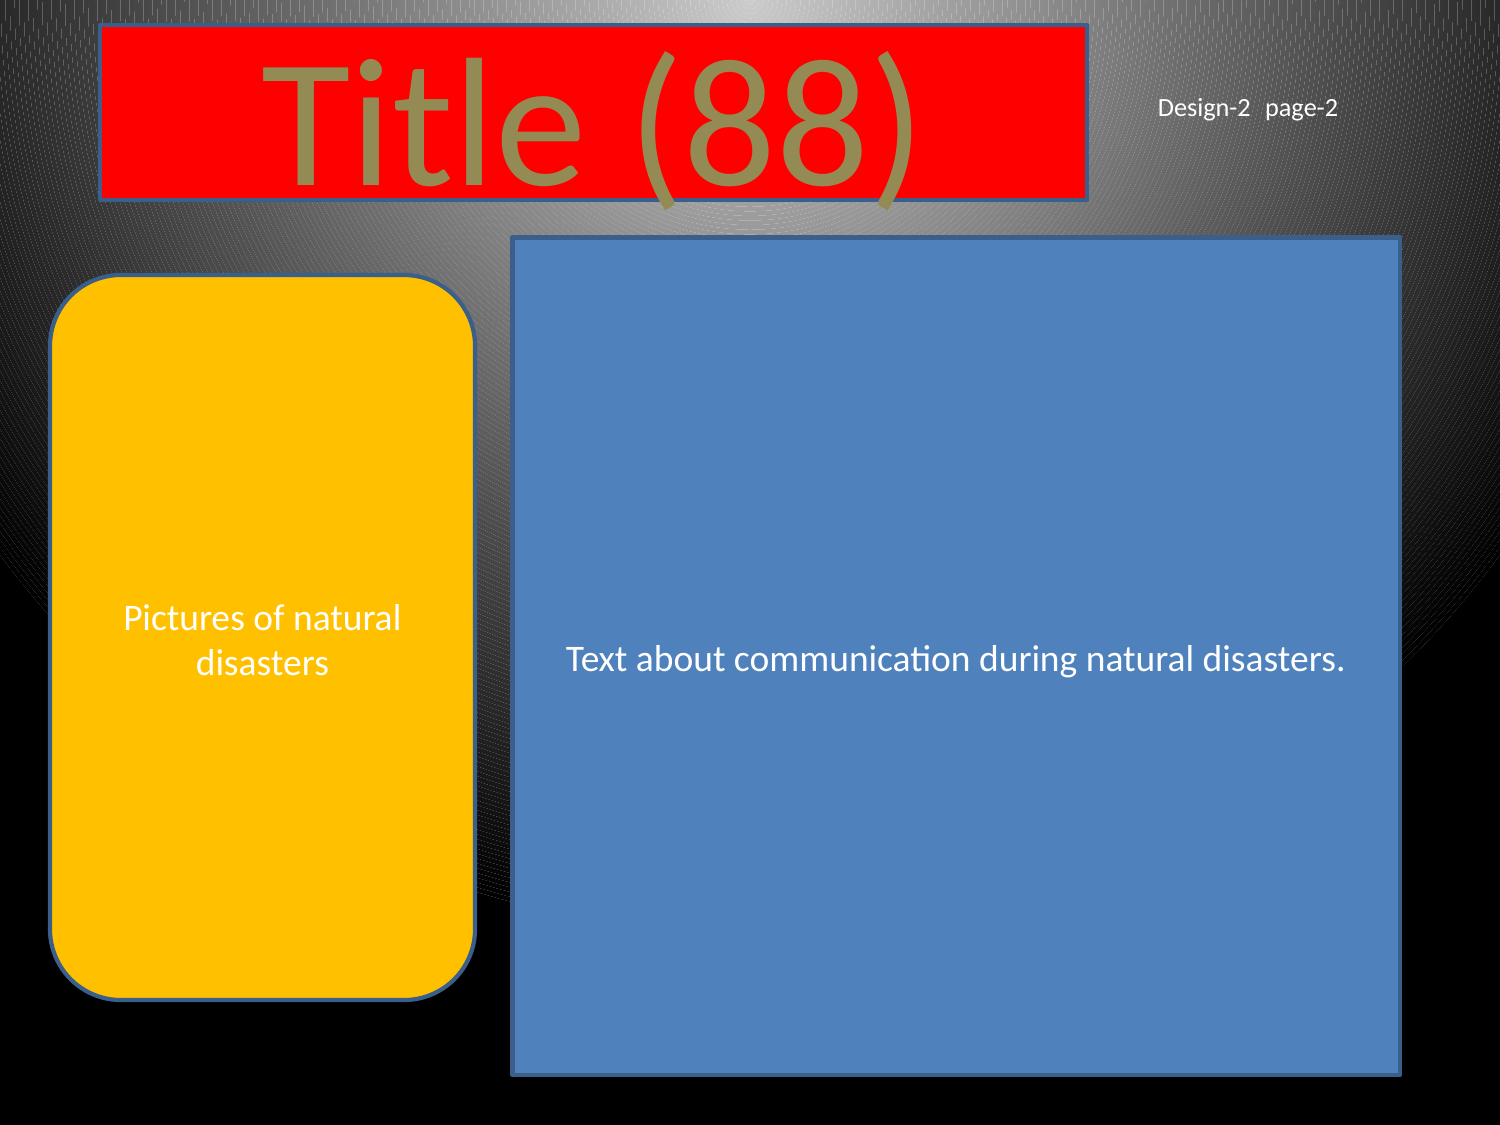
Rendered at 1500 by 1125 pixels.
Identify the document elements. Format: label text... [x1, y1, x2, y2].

text_box Text about communication during natural disasters. [510, 235, 1402, 1077]
text_box Pictures of natural disasters [47, 272, 478, 1003]
text_box Title (88) [98, 23, 1089, 202]
title Design-2 page-2 [1100, 45, 1425, 138]
